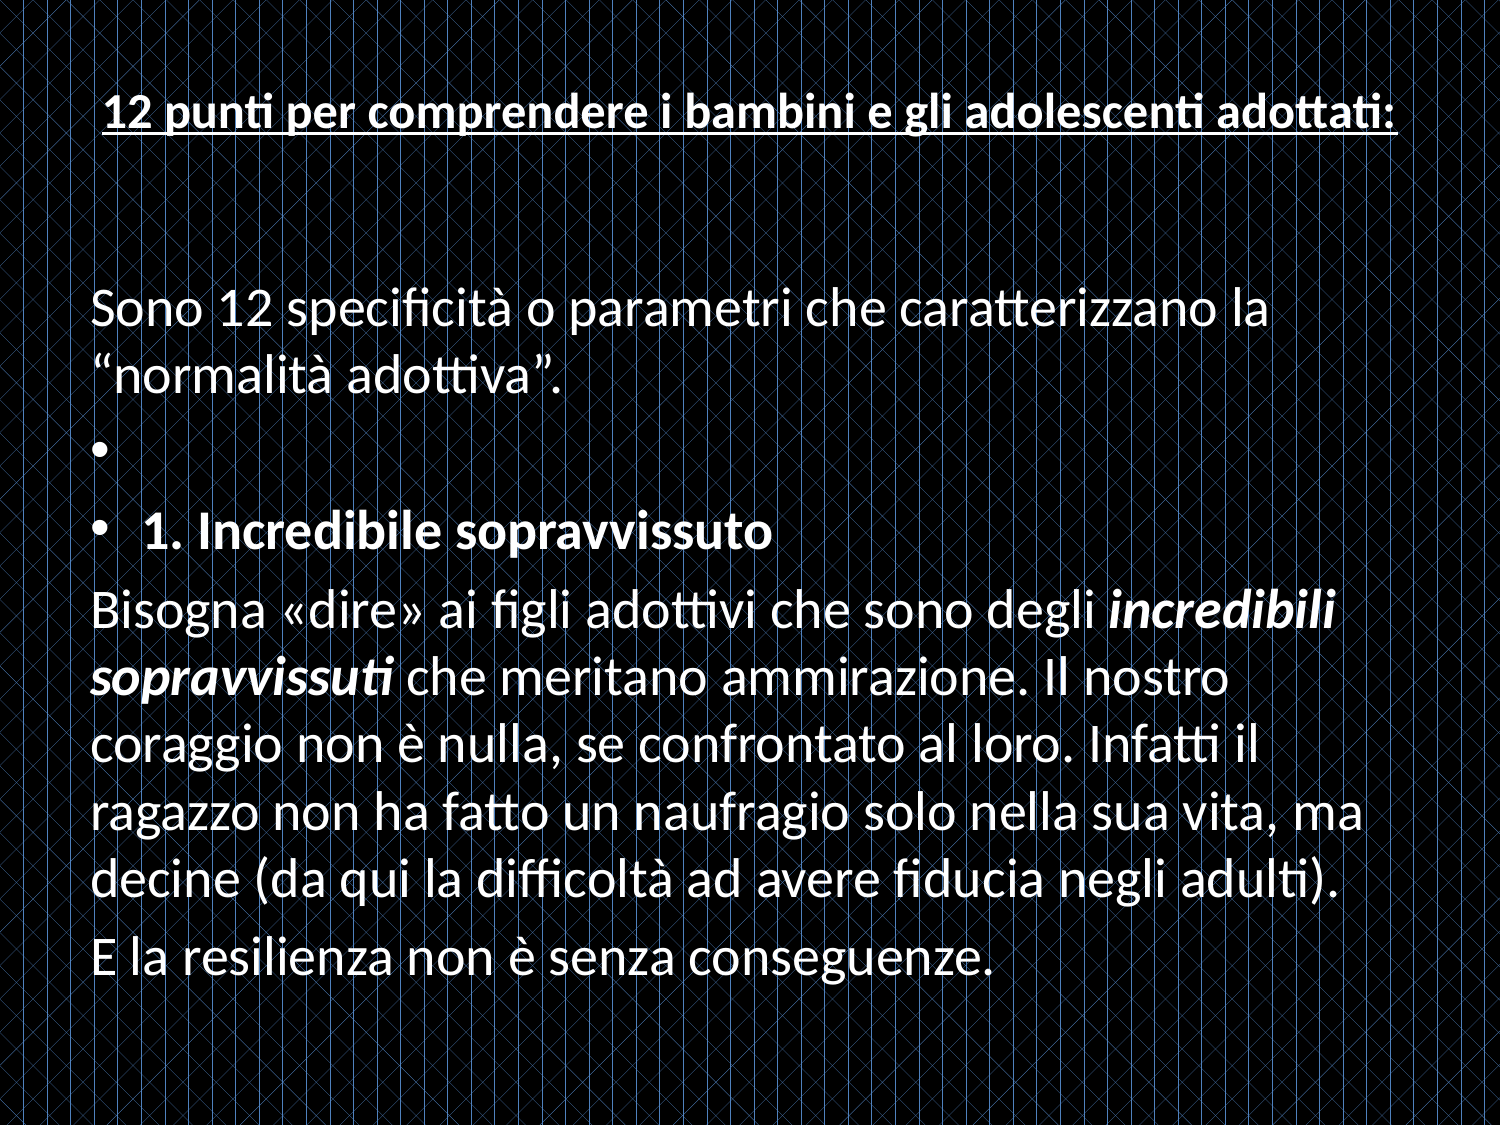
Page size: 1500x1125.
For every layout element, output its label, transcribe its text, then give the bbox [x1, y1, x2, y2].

list Sono 12 specificità o parametri che caratterizzano la “normalità adottiva”. 1. Incredibile sopravvissuto Bisogna «dire» ai figli adottivi che sono degli incredibili sopravvissuti che meritano ammirazione. Il nostro coraggio non è nulla, se confrontato al loro. Infatti il ragazzo non ha fatto un naufragio solo nella sua vita, ma decine (da qui la difficoltà ad avere fiducia negli adulti). E la resilienza non è senza conseguenze. [75, 262, 1425, 1005]
title 12 punti per comprendere i bambini e gli adolescenti adottati: [75, 45, 1425, 233]
